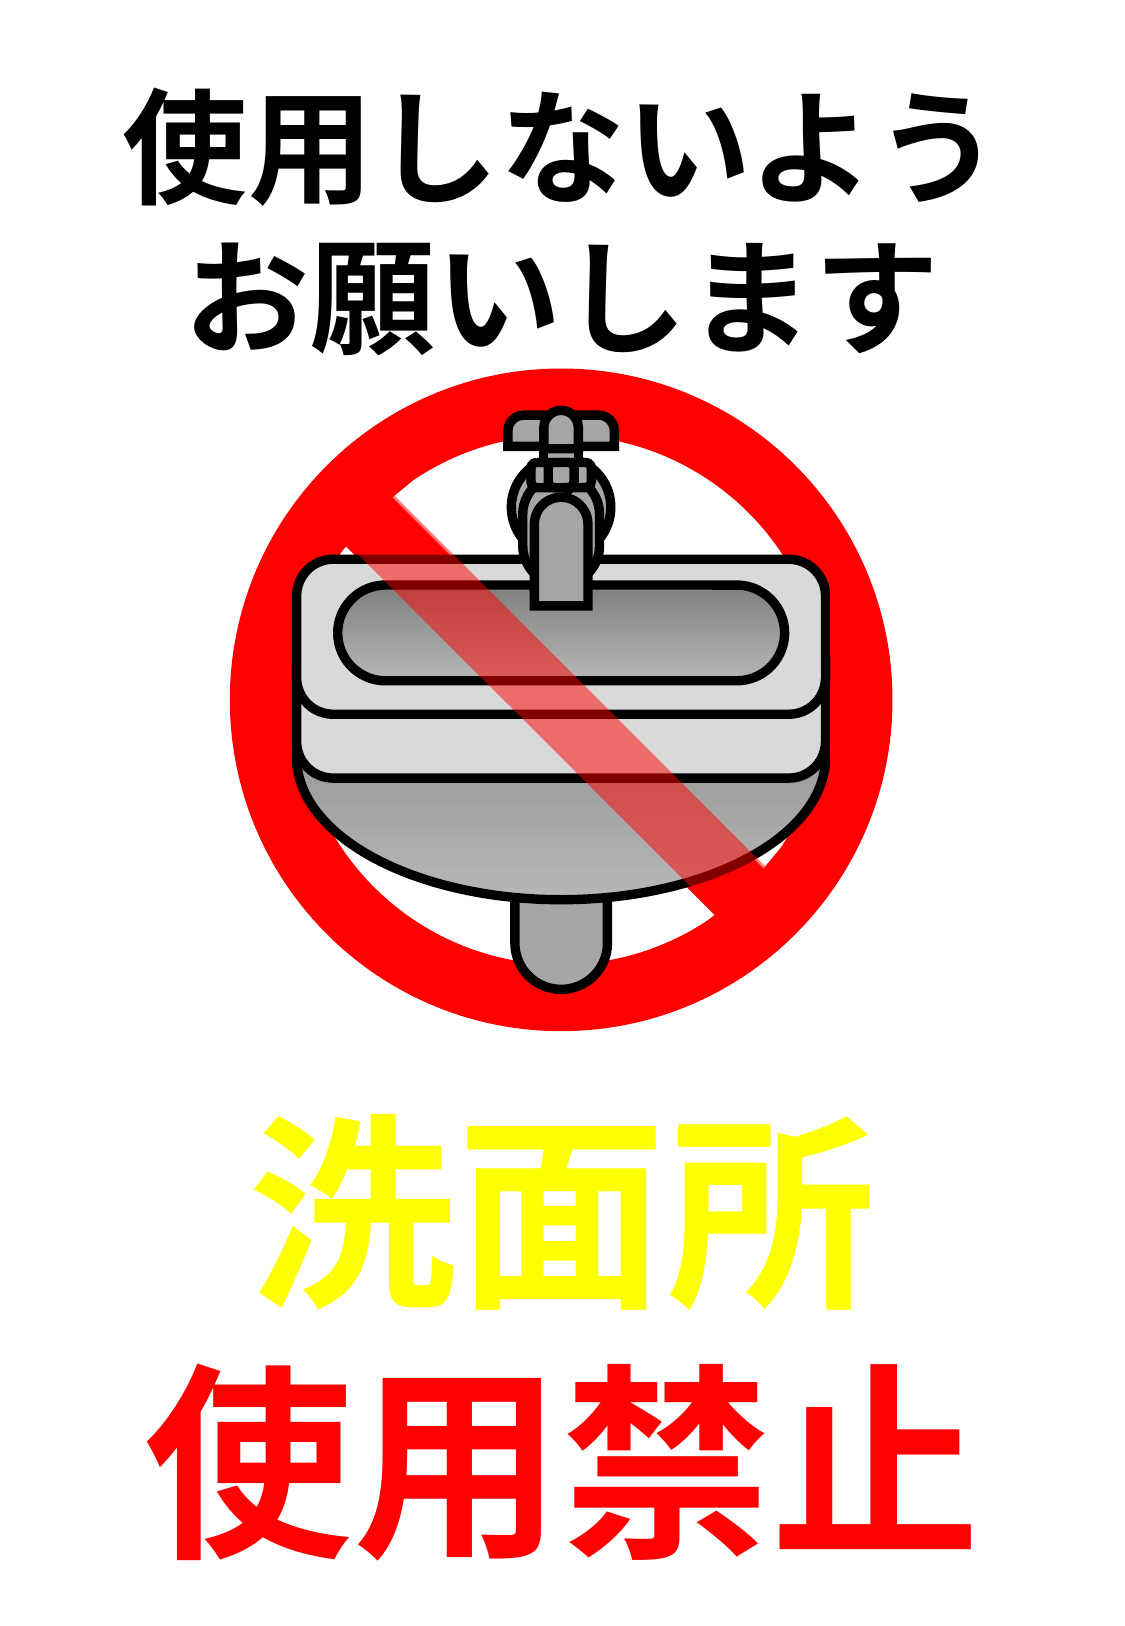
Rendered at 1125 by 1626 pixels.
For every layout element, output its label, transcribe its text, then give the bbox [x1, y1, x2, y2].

text_box 使用しないよう お願いします [0, 62, 1125, 377]
text_box 洗面所 使用禁止 [0, 1076, 1125, 1591]
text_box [229, 368, 893, 1032]
